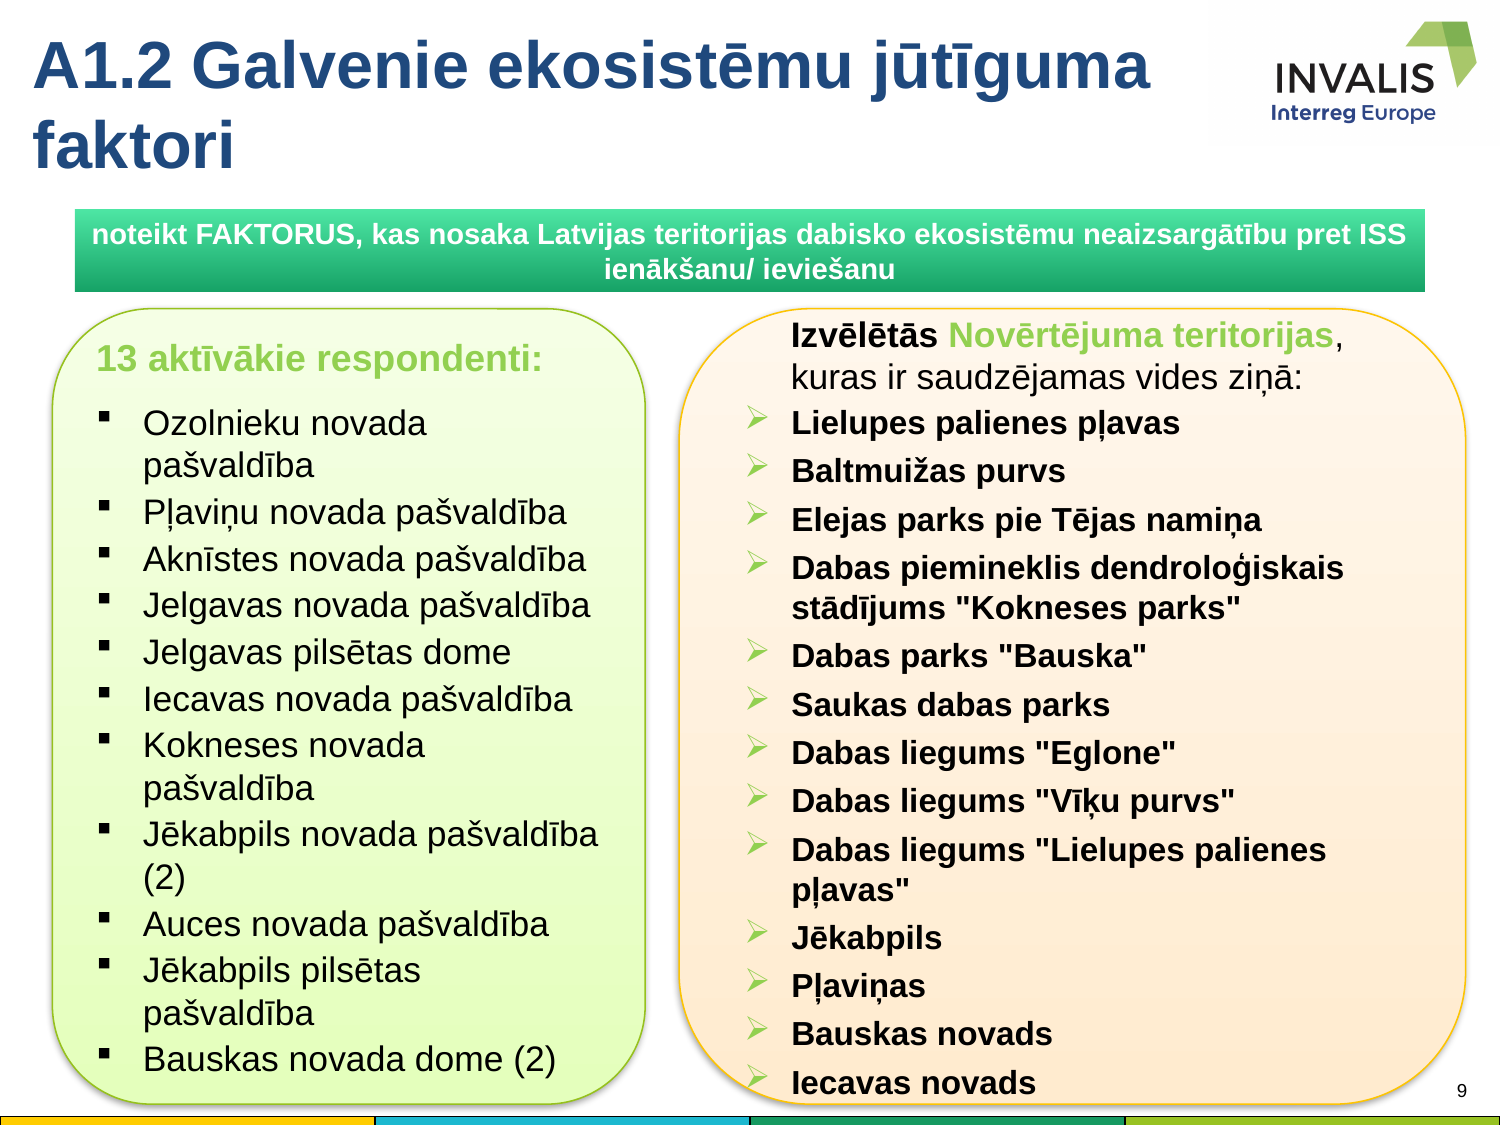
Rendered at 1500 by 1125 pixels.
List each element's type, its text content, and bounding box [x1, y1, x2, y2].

text_box A1.2 Galvenie ekosistēmu jūtīguma faktori [17, 24, 1275, 181]
list [45, 180, 1448, 1105]
text_box Izvēlētās Novērtējuma teritorijas, kuras ir saudzējamas vides ziņā: Lielupes palienes pļavas Baltmuižas purvs Elejas parks pie Tējas namiņa Dabas piemineklis dendroloģiskais stādījums "Kokneses parks" Dabas parks "Bauska" Saukas dabas parks Dabas liegums "Eglone" Dabas liegums "Vīķu purvs" Dabas liegums "Lielupes palienes pļavas" Jēkabpils Pļaviņas Bauskas novads Iecavas novads [678, 307, 1467, 1105]
text_box 13 aktīvākie respondenti: Ozolnieku novada pašvaldība Pļaviņu novada pašvaldība Aknīstes novada pašvaldība Jelgavas novada pašvaldība Jelgavas pilsētas dome Iecavas novada pašvaldība Kokneses novada pašvaldība Jēkabpils novada pašvaldība (2) Auces novada pašvaldība Jēkabpils pilsētas pašvaldība Bauskas novada dome (2) [51, 307, 646, 1105]
picture [1208, 0, 1500, 146]
text_box noteikt FAKTORUS, kas nosaka Latvijas teritorijas dabisko ekosistēmu neaizsargātību pret ISS ienākšanu/ ieviešanu [74, 209, 1425, 292]
